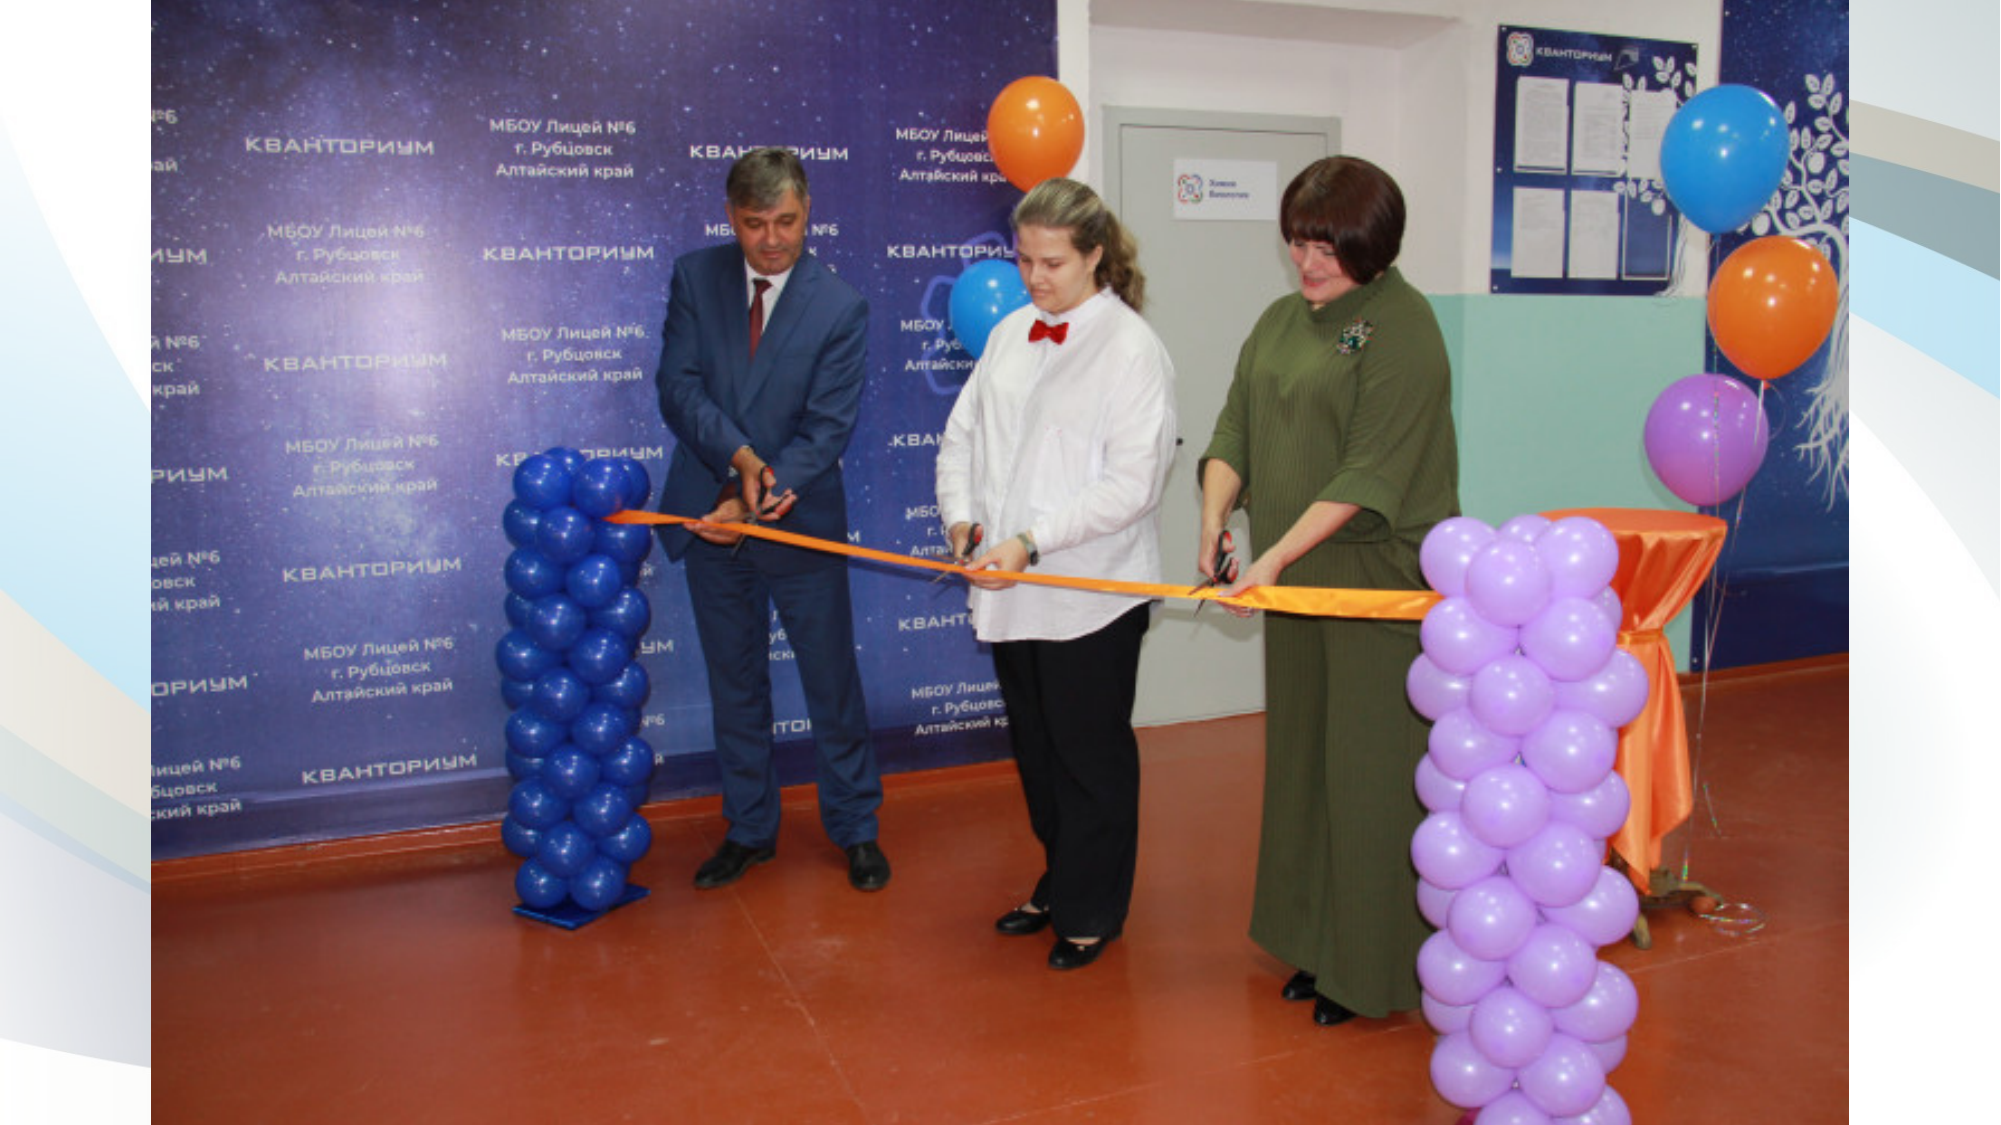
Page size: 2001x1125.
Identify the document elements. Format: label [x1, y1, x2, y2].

picture [151, 0, 1849, 1125]
